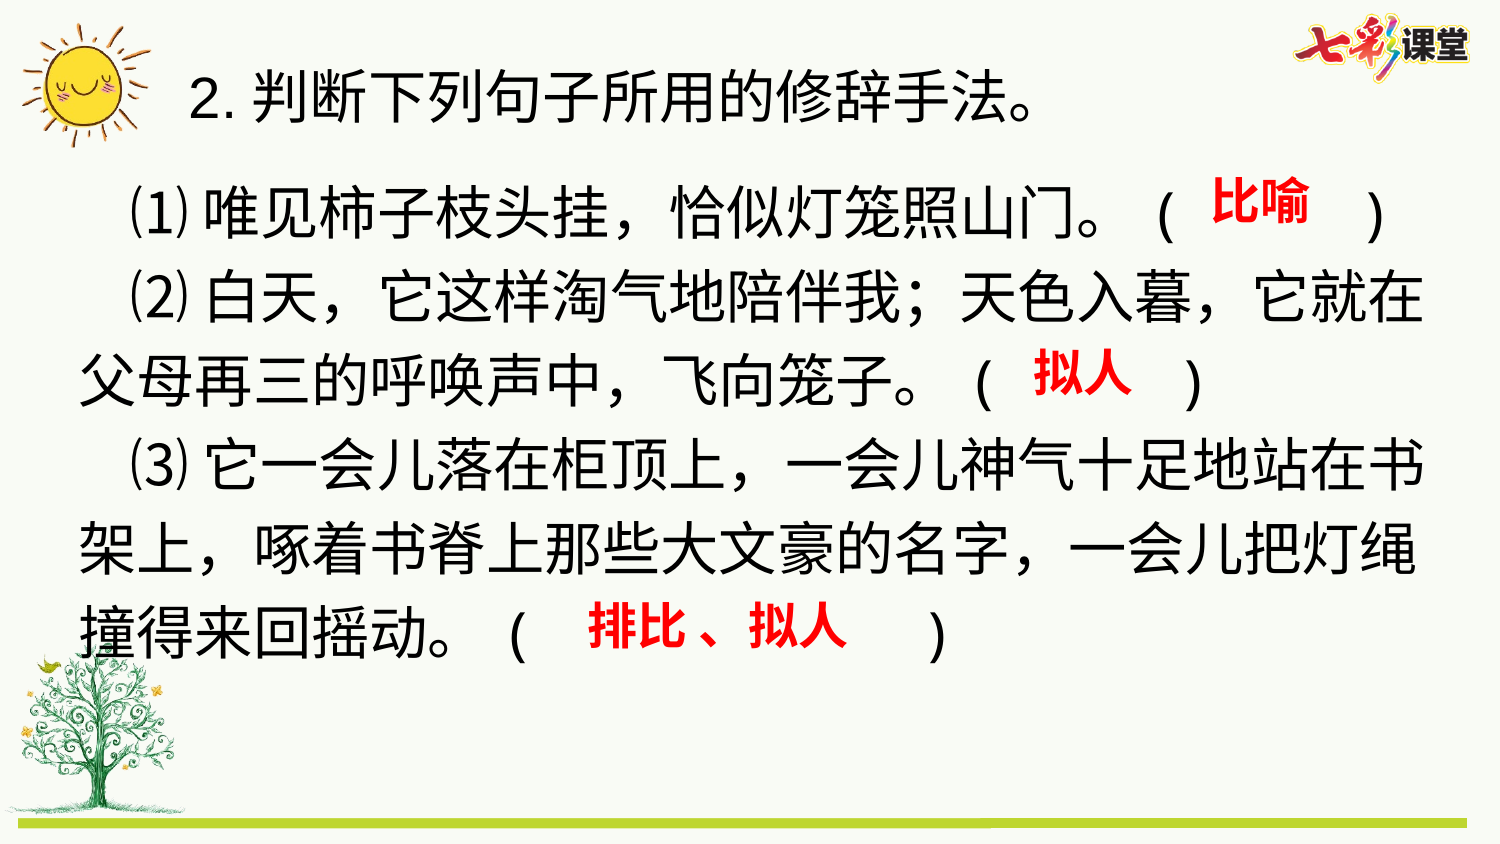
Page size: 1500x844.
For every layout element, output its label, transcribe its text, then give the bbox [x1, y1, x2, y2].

picture [1291, 9, 1472, 87]
picture [0, 608, 1467, 844]
text_box 2.判断下列句子所用的修辞手法。 [174, 53, 1082, 138]
picture [0, 0, 173, 172]
text_box 比喻 [1195, 161, 1380, 237]
text_box ⑴唯见柿子枝头挂，恰似灯笼照山门。( ) ⑵白天，它这样淘气地陪伴我；天色入暮，它就在父母再三的呼唤声中，飞向笼子。( ) ⑶它一会儿落在柜顶上，一会儿神气十足地站在书架上，啄着书脊上那些大文豪的名字，一会儿把灯绳撞得来回摇动。( ) [63, 154, 1466, 674]
text_box 排比 、拟人 [572, 587, 901, 697]
text_box 拟人 [1018, 334, 1203, 409]
